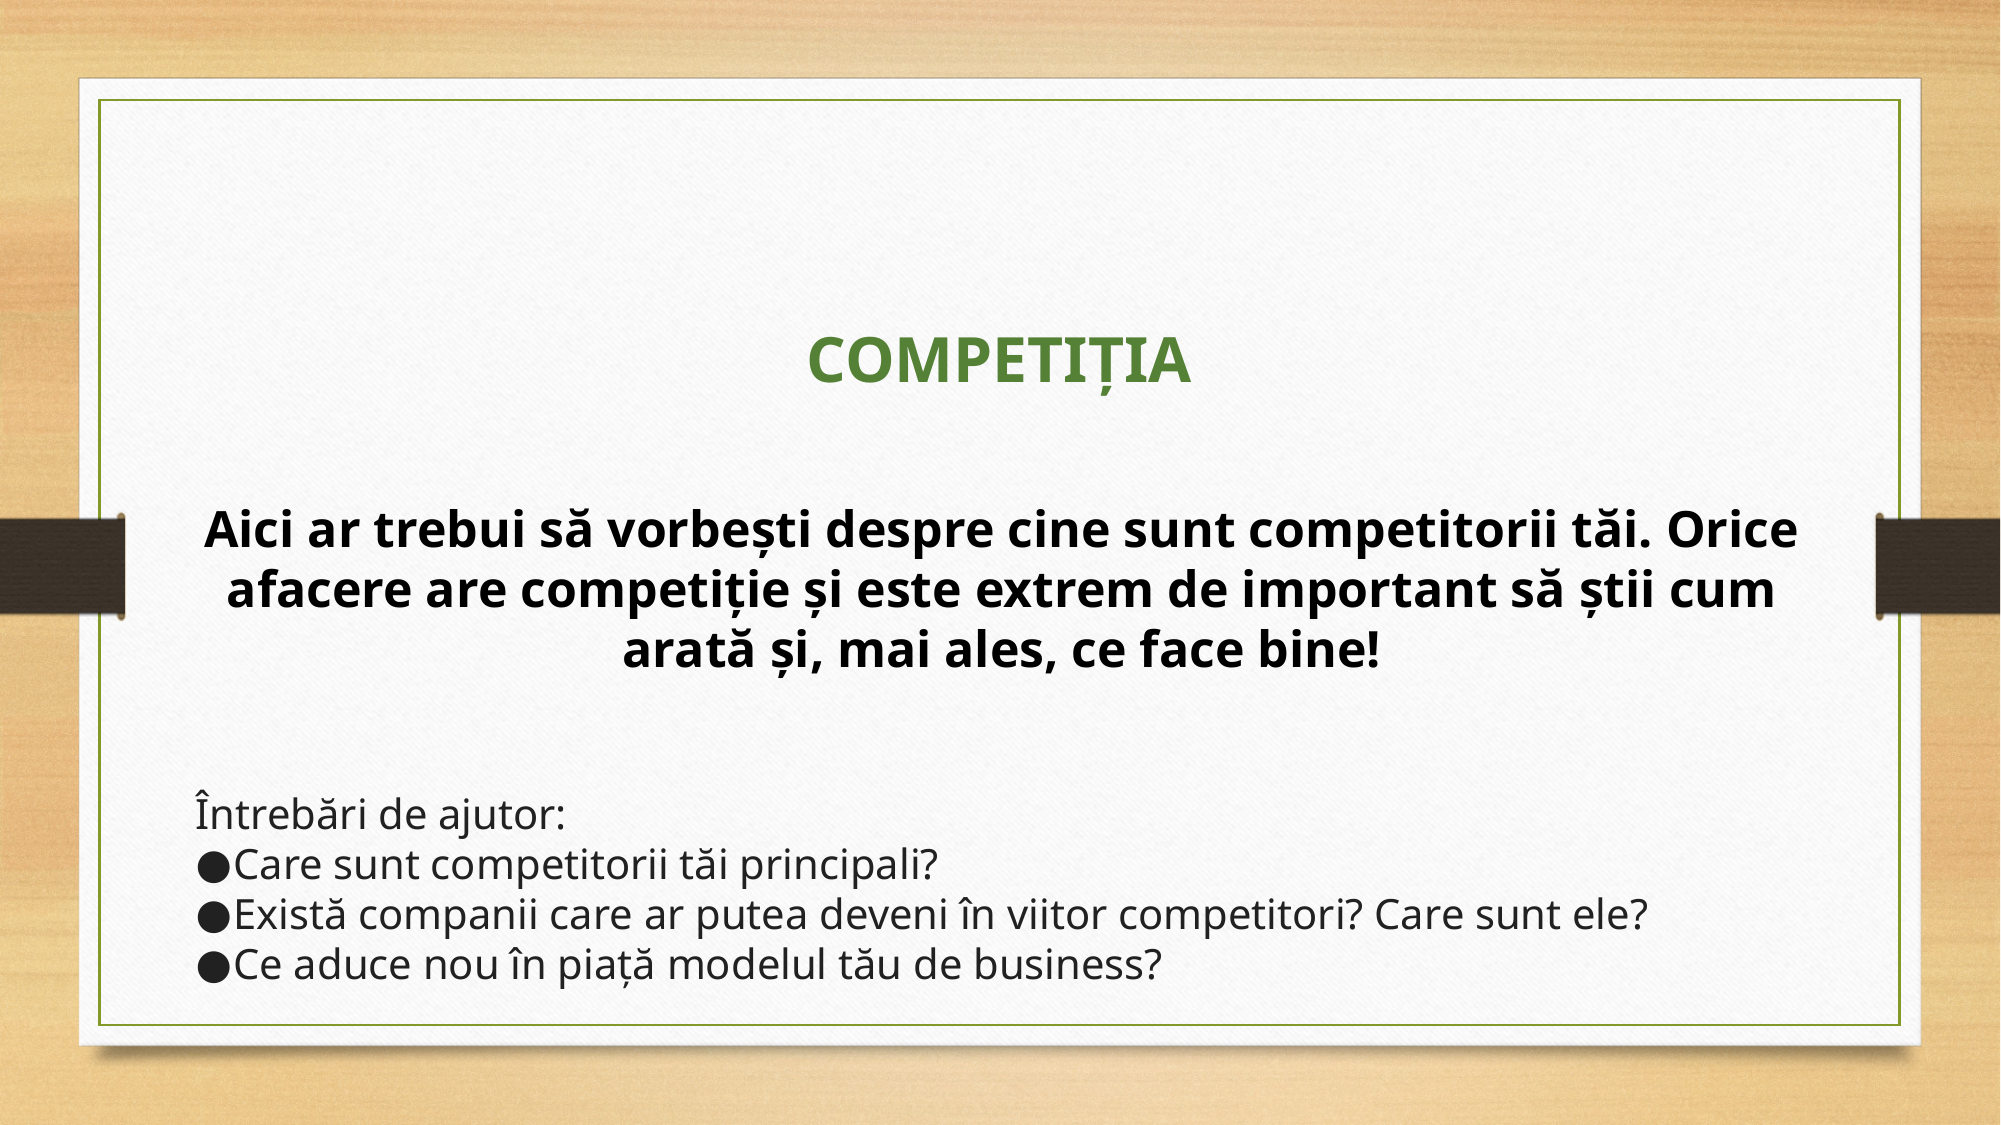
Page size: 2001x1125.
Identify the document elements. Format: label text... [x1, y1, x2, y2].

text_box COMPETIȚIA [592, 316, 1407, 461]
picture [0, 0, 2001, 1125]
text_box Aici ar trebui să vorbești despre cine sunt competitorii tăi. Orice afacere are competiție și este extrem de important să știi cum arată și, mai ales, ce face bine! Întrebări de ajutor: Care sunt competitorii tăi principali? Există companii care ar putea deveni în viitor competitori? Care sunt ele? Ce aduce nou în piață modelul tău de business? [188, 493, 1816, 1018]
